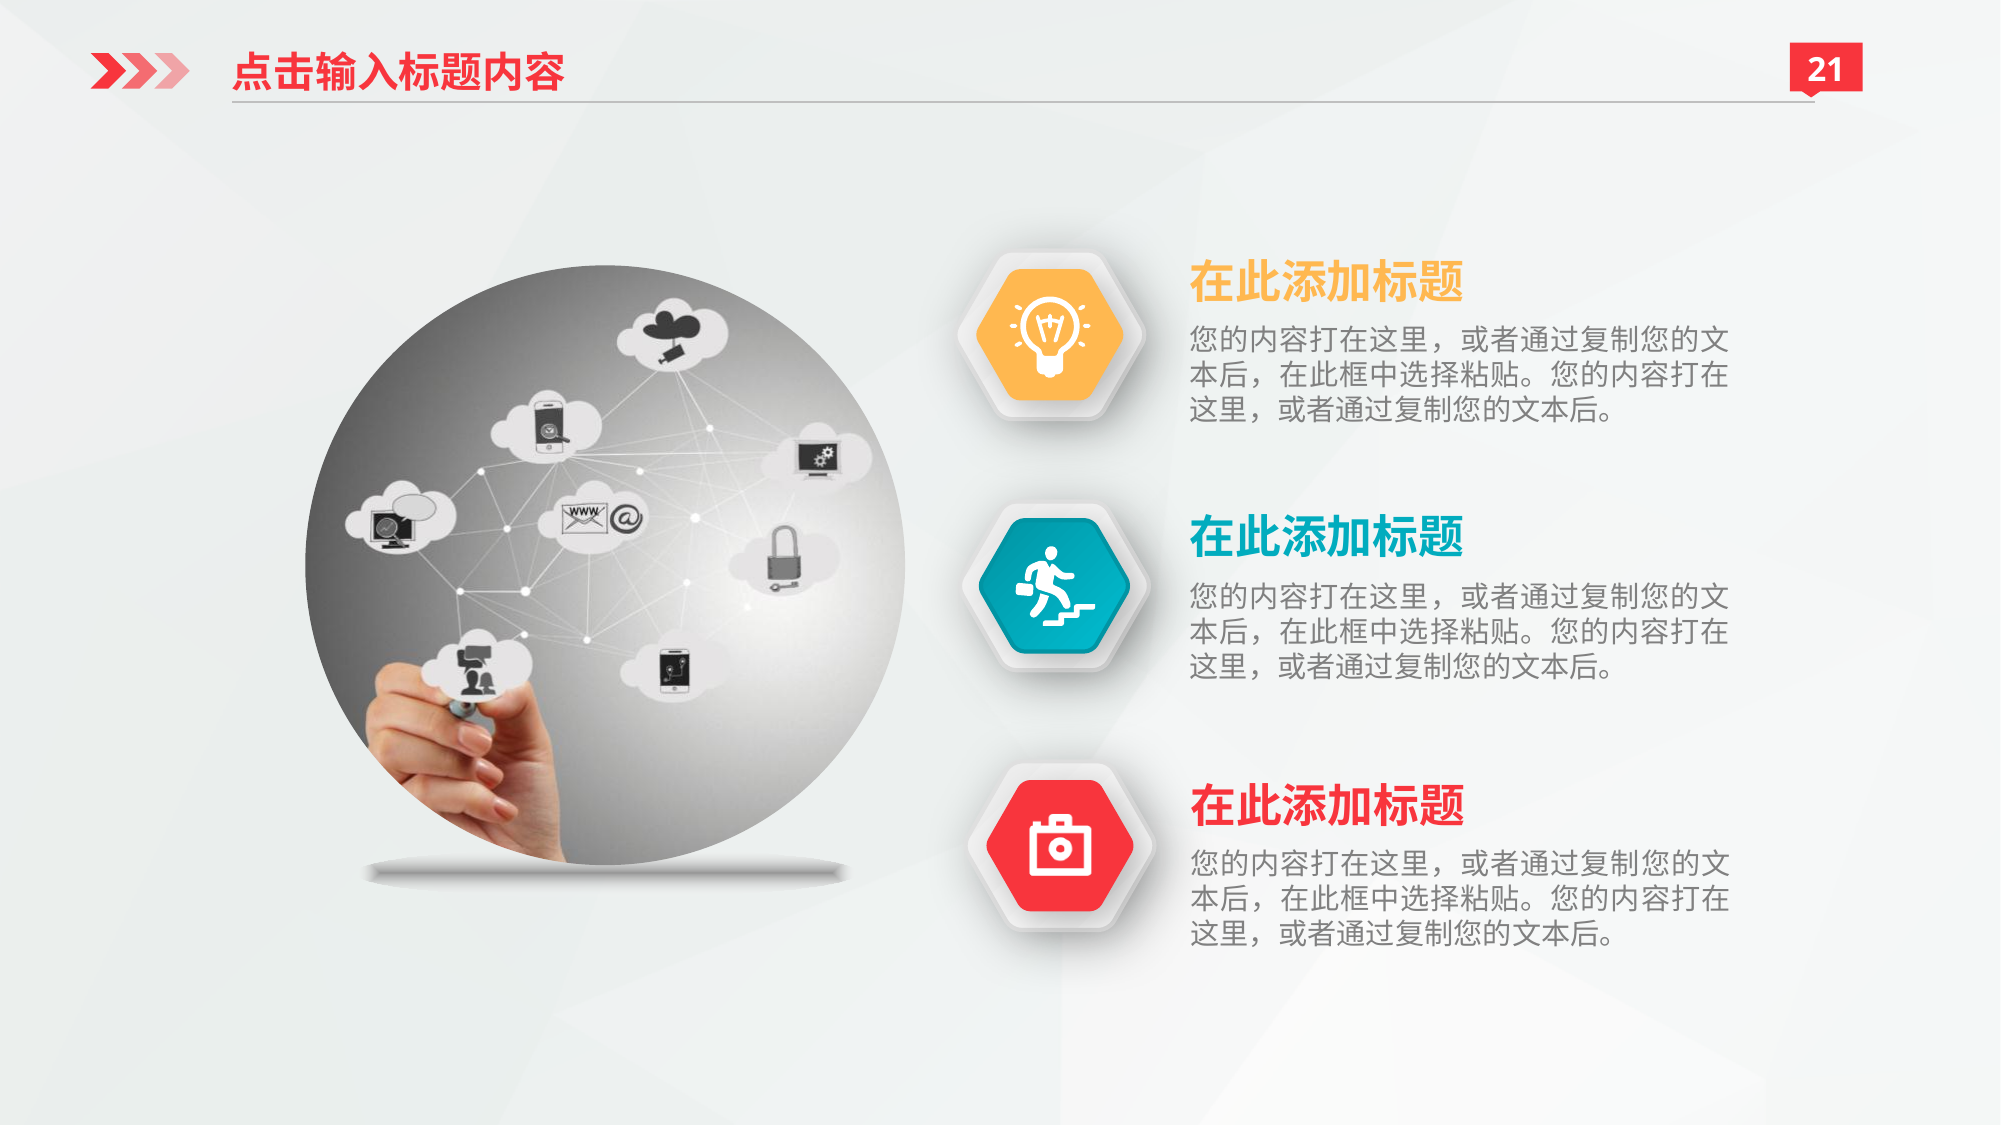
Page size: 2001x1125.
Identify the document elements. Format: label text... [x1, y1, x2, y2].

picture [0, 0, 2001, 1125]
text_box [964, 761, 1156, 931]
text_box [958, 501, 1150, 671]
text_box 您的内容打在这里，或者通过复制您的文本后，在此框中选择粘贴。您的内容打在这里，或者通过复制您的文本后。 [1174, 571, 1745, 691]
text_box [1015, 545, 1096, 627]
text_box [304, 265, 906, 898]
text_box 您的内容打在这里，或者通过复制您的文本后，在此框中选择粘贴。您的内容打在这里，或者通过复制您的文本后。 [1174, 314, 1745, 469]
text_box 在此添加标题 [1174, 245, 1610, 315]
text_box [1009, 296, 1091, 378]
text_box 在此添加标题 [1175, 769, 1610, 839]
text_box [90, 52, 191, 89]
text_box 您的内容打在这里，或者通过复制您的文本后，在此框中选择粘贴。您的内容打在这里，或者通过复制您的文本后。 [1175, 838, 1746, 993]
text_box 点击输入标题内容 [220, 39, 587, 102]
text_box 在此添加标题 [1174, 500, 1610, 571]
text_box [1802, 94, 1821, 100]
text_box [954, 250, 1146, 420]
text_box 21 [1789, 42, 1863, 94]
